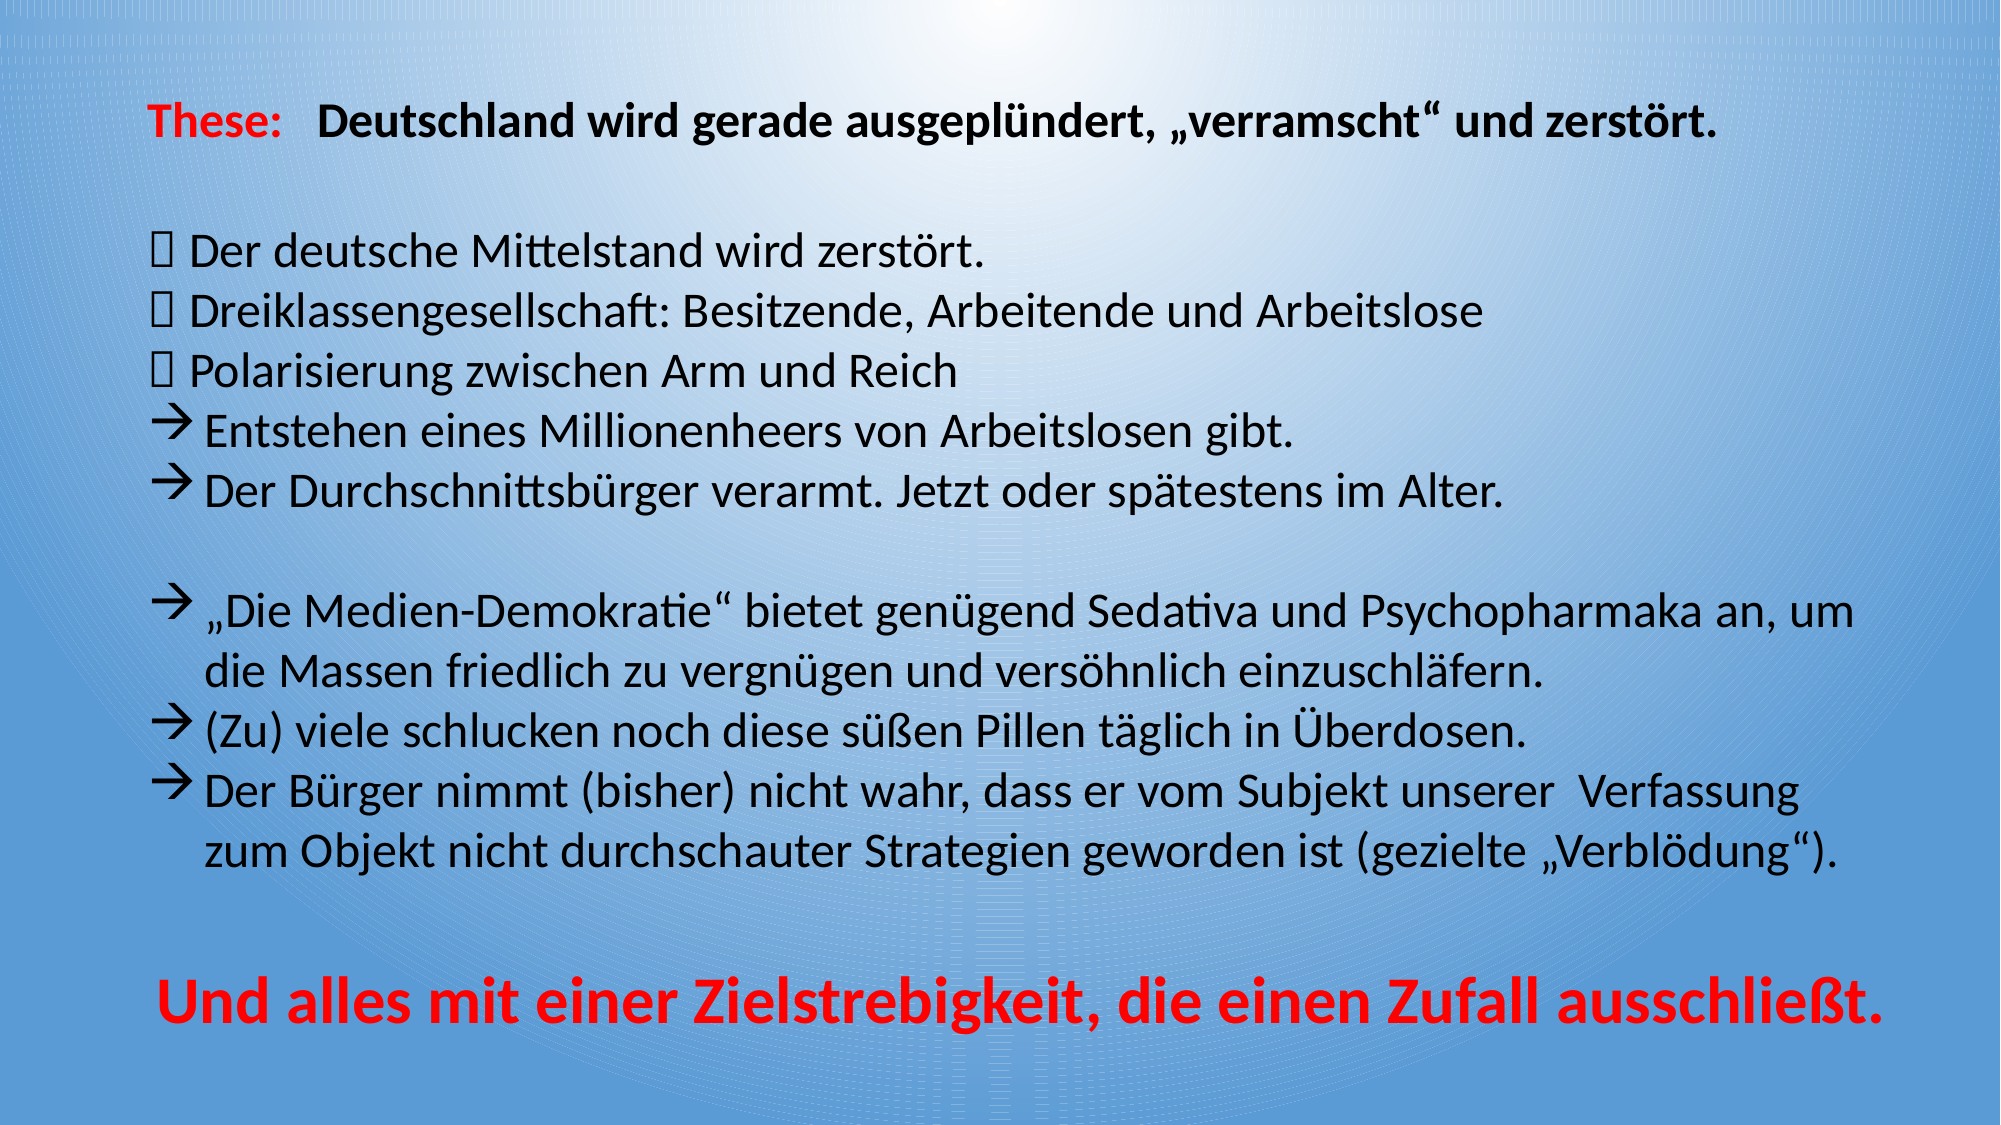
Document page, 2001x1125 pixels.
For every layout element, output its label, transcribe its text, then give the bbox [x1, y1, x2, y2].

text_box These: Deutschland wird gerade ausgeplündert, „verramscht“ und zerstört.  Der deutsche Mittelstand wird zerstört.  Dreiklassengesellschaft: Besitzende, Arbeitende und Arbeitslose  Polarisierung zwischen Arm und Reich Entstehen eines Millionenheers von Arbeitslosen gibt. Der Durchschnittsbürger verarmt. Jetzt oder spätestens im Alter. „Die Medien-Demokratie“ bietet genügend Sedativa und Psychopharmaka an, um die Massen friedlich zu vergnügen und versöhnlich einzuschläfern. (Zu) viele schlucken noch diese süßen Pillen täglich in Überdosen. Der Bürger nimmt (bisher) nicht wahr, dass er vom Subjekt unserer Verfassung zum Objekt nicht durchschauter Strategien geworden ist (gezielte „Verblödung“). Und alles mit einer Zielstrebigkeit, die einen Zufall ausschließt. [133, 79, 1911, 1045]
